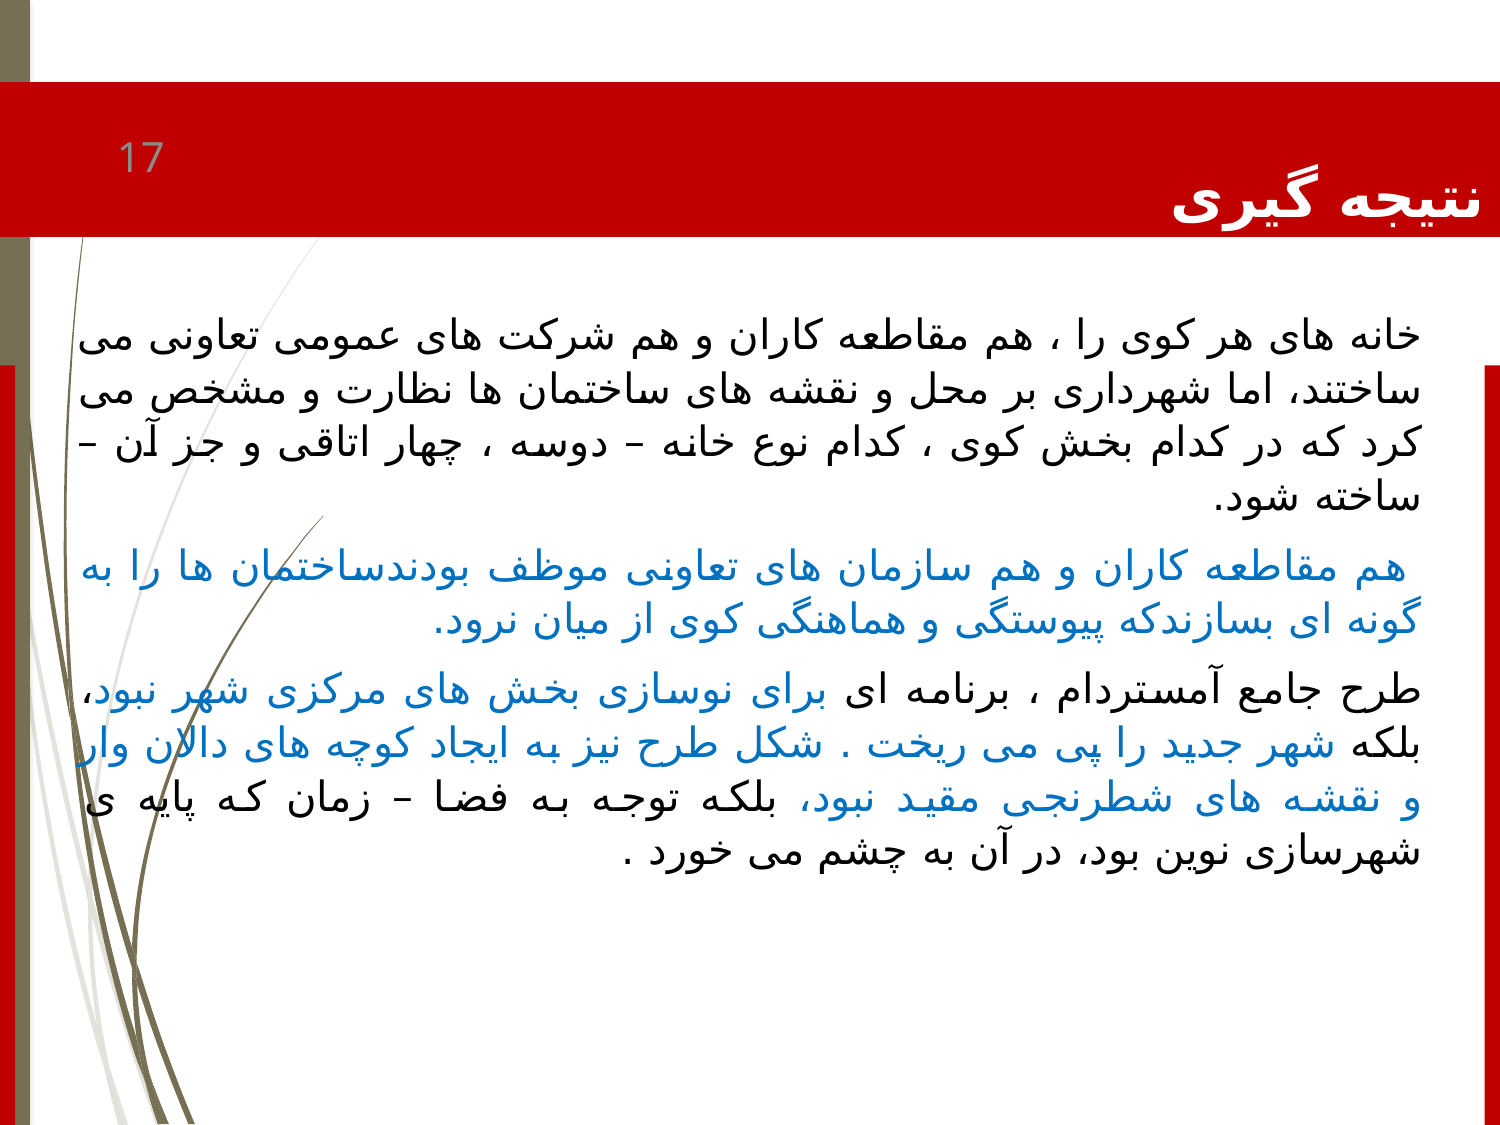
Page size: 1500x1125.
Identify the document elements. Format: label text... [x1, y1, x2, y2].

slide_number 17 [83, 129, 180, 190]
text_box [1484, 365, 1500, 1125]
text_box نتیجه گیری [0, 82, 1500, 237]
text_box خانه های هر کوی را ، هم مقاطعه کاران و هم شرکت های عمومی تعاونی می ساختند، اما شهرداری بر محل و نقشه های ساختمان ها نظارت و مشخص می کرد که در کدام بخش کوی ، کدام نوع خانه – دوسه ، چهار اتاقی و جز آن –ساخته شود. هم مقاطعه کاران و هم سازمان های تعاونی موظف بودندساختمان ها را به گونه ای بسازندکه پیوستگی و هماهنگی کوی از میان نرود. طرح جامع آمستردام ، برنامه ای برای نوسازی بخش های مرکزی شهر نبود، بلکه شهر جدید را پی می ریخت . شکل طرح نیز به ایجاد کوچه های دالان وار و نقشه های شطرنجی مقید نبود، بلکه توجه به فضا – زمان که پایه ی شهرسازی نوین بود، در آن به چشم می خورد . [62, 297, 1438, 881]
text_box [0, 365, 16, 1125]
